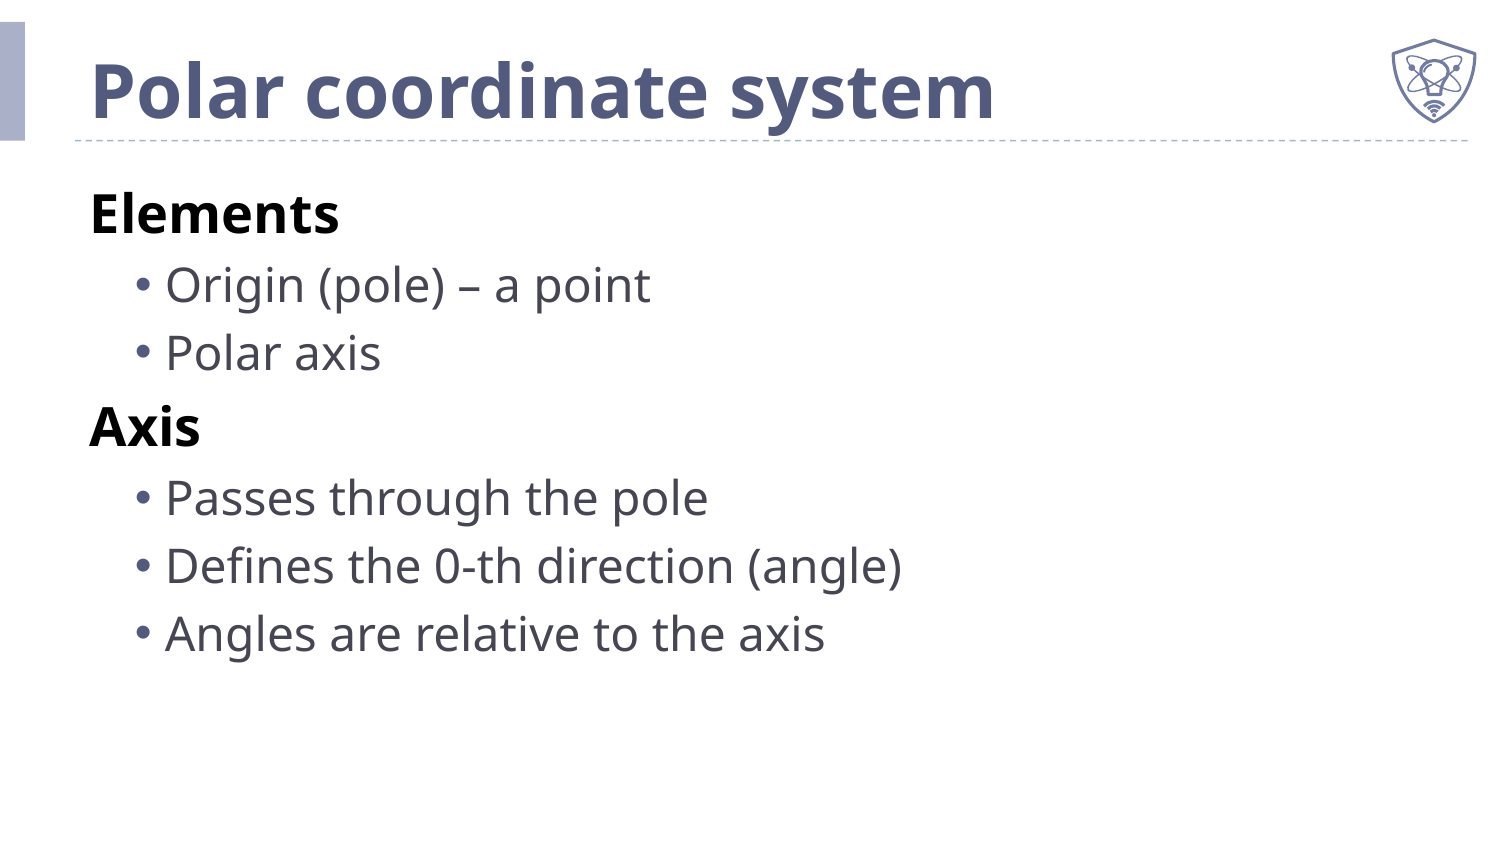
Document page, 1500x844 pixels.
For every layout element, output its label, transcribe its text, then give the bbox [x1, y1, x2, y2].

title Polar coordinate system [75, 18, 1475, 141]
list Elements Origin (pole) – a point Polar axis Axis Passes through the pole Defines the 0-th direction (angle) Angles are relative to the axis [75, 171, 1475, 835]
